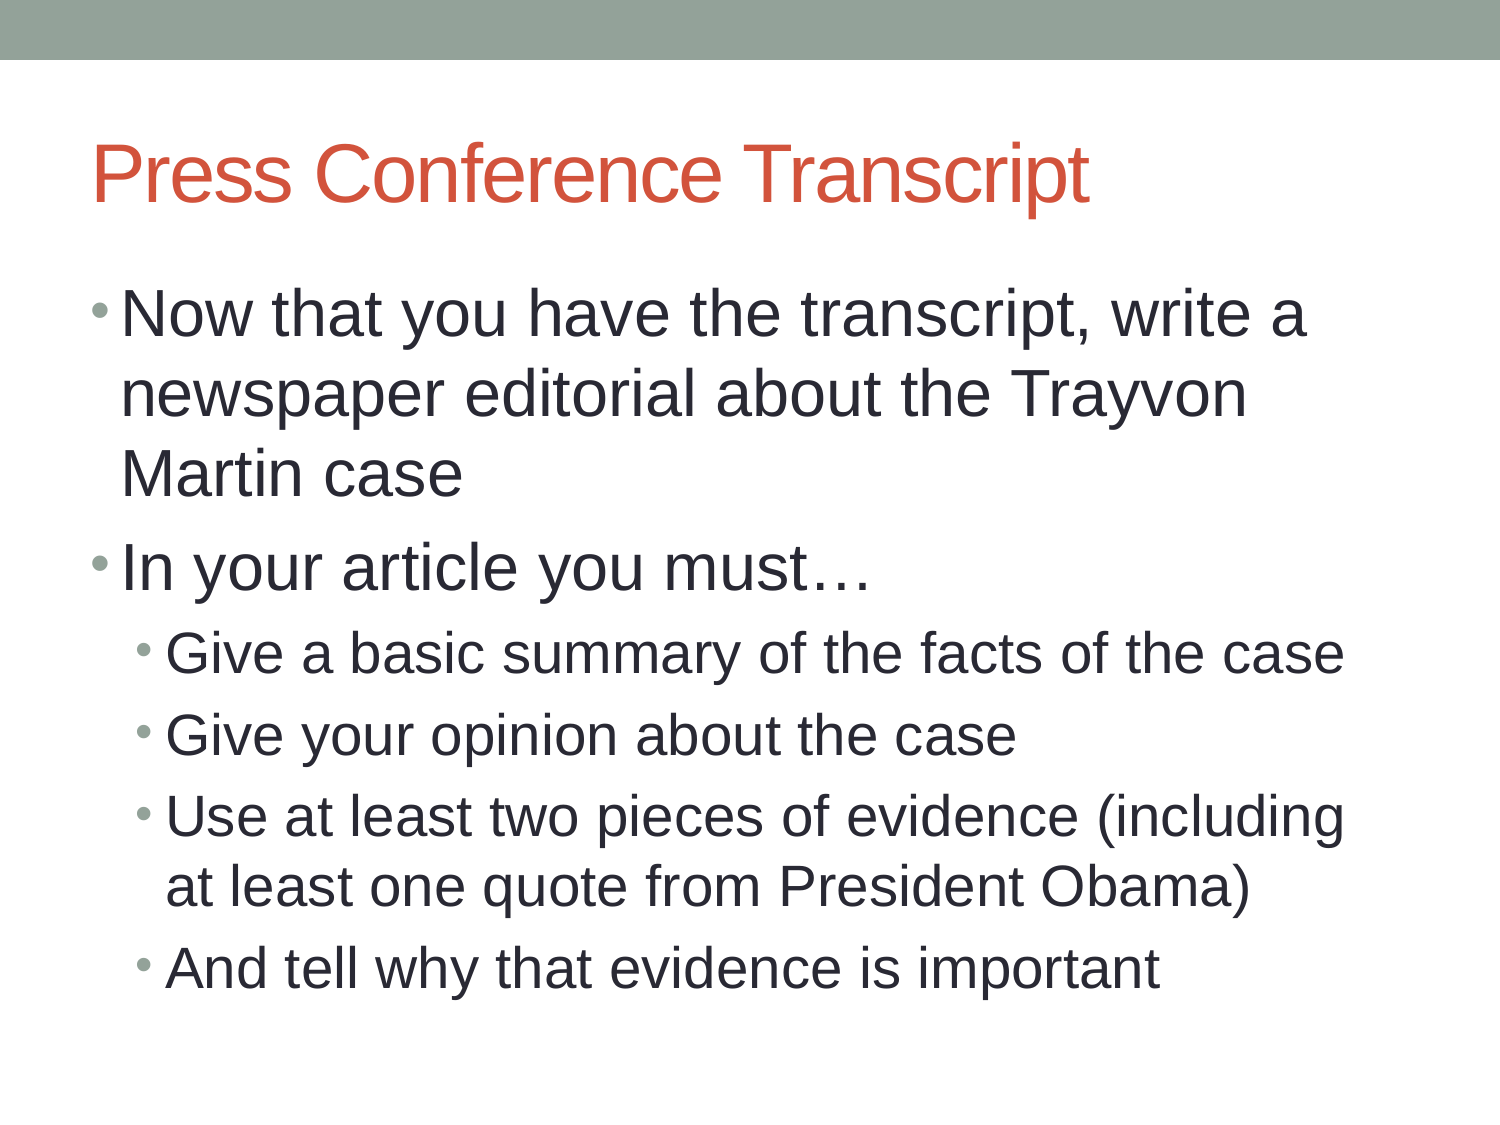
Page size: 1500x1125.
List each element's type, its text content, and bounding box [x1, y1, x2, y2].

list Now that you have the transcript, write a newspaper editorial about the Trayvon Martin case In your article you must… Give a basic summary of the facts of the case Give your opinion about the case Use at least two pieces of evidence (including at least one quote from President Obama) And tell why that evidence is important [75, 262, 1425, 1063]
title Press Conference Transcript [75, 87, 1425, 250]
